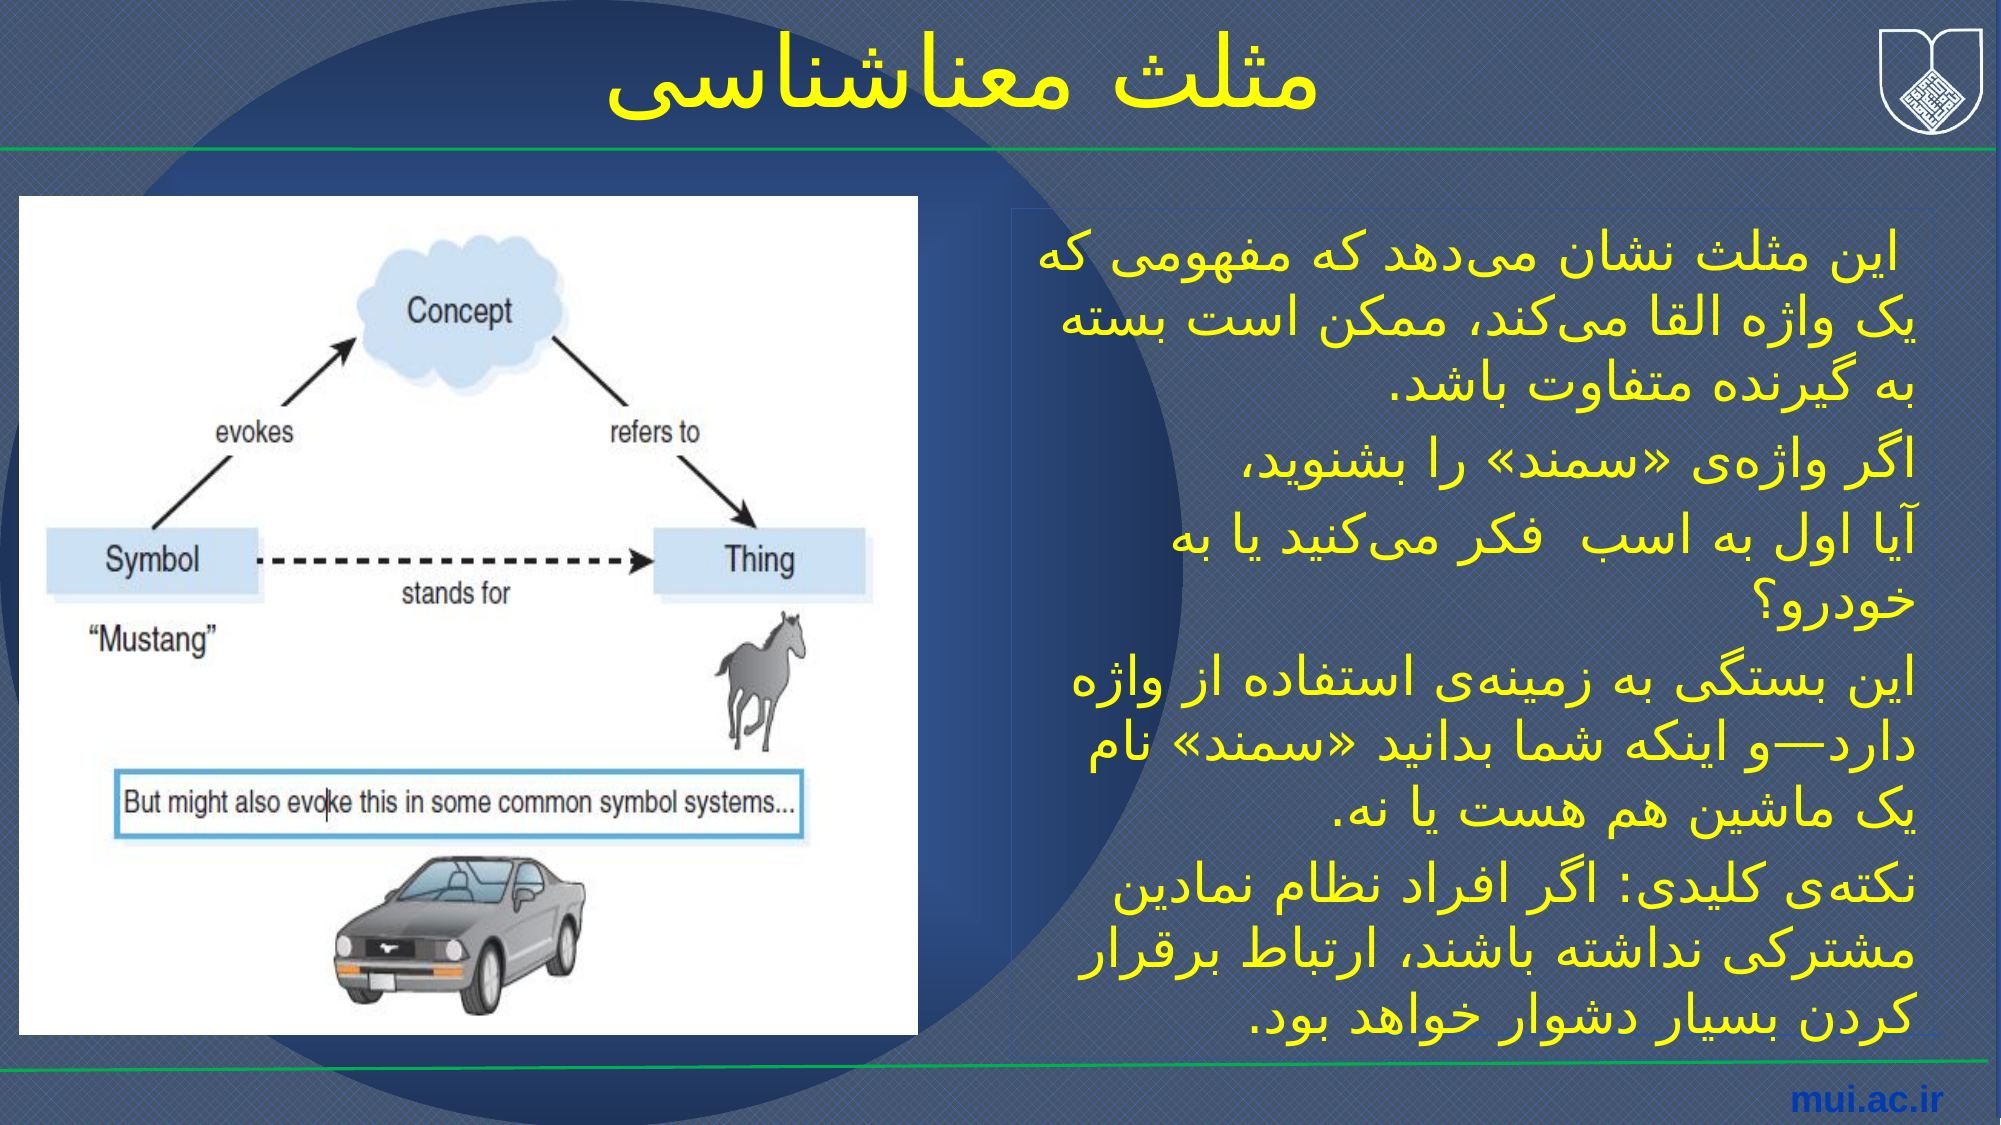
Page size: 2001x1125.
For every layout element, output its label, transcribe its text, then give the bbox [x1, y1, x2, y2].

picture [1874, 0, 1988, 138]
picture [19, 195, 918, 1036]
list این مثلث نشان می‌دهد که مفهومی که یک واژه القا می‌کند، ممکن است بسته به گیرنده متفاوت باشد. اگر واژه‌ی «سمند» را بشنوید، آیا اول به اسب فکر می‌کنید یا به خودرو؟ این بستگی به زمینه‌ی استفاده از واژه دارد—و اینکه شما بدانید «سمند» نام یک ماشین هم هست یا نه. نکته‌ی کلیدی: اگر افراد نظام نمادین مشترکی نداشته باشند، ارتباط برقرار کردن بسیار دشوار خواهد بود. [1011, 208, 1934, 1059]
text_box مثلث معناشناسی [456, 0, 1473, 117]
